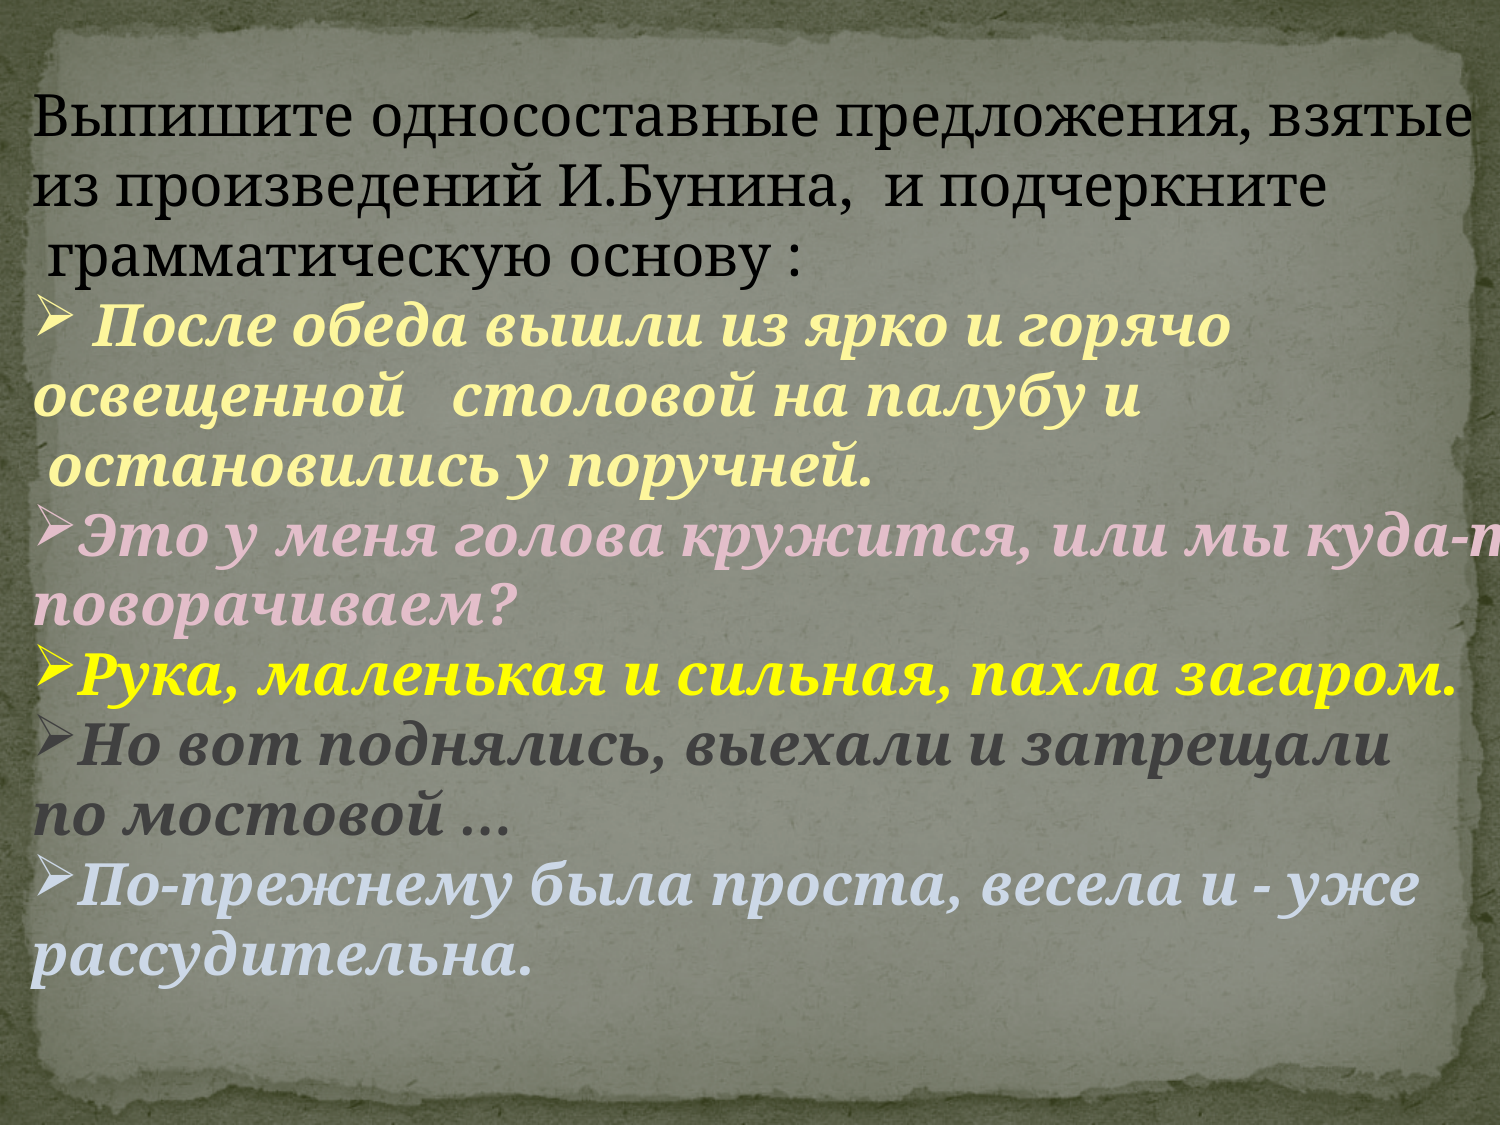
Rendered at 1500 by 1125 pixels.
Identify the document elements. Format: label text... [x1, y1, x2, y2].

text_box Выпишите односоставные предложения, взятые из произведений И.Бунина, и подчеркните грамматическую основу : После обеда вышли из ярко и горячо освещенной столовой на палубу и остановились у поручней. Это у меня голова кружится, или мы куда-то поворачиваем? Рука, маленькая и сильная, пахла загаром. Но вот поднялись, выехали и затрещали по мостовой … По-прежнему была проста, весела и - уже рассудительна. [17, 70, 1500, 1040]
